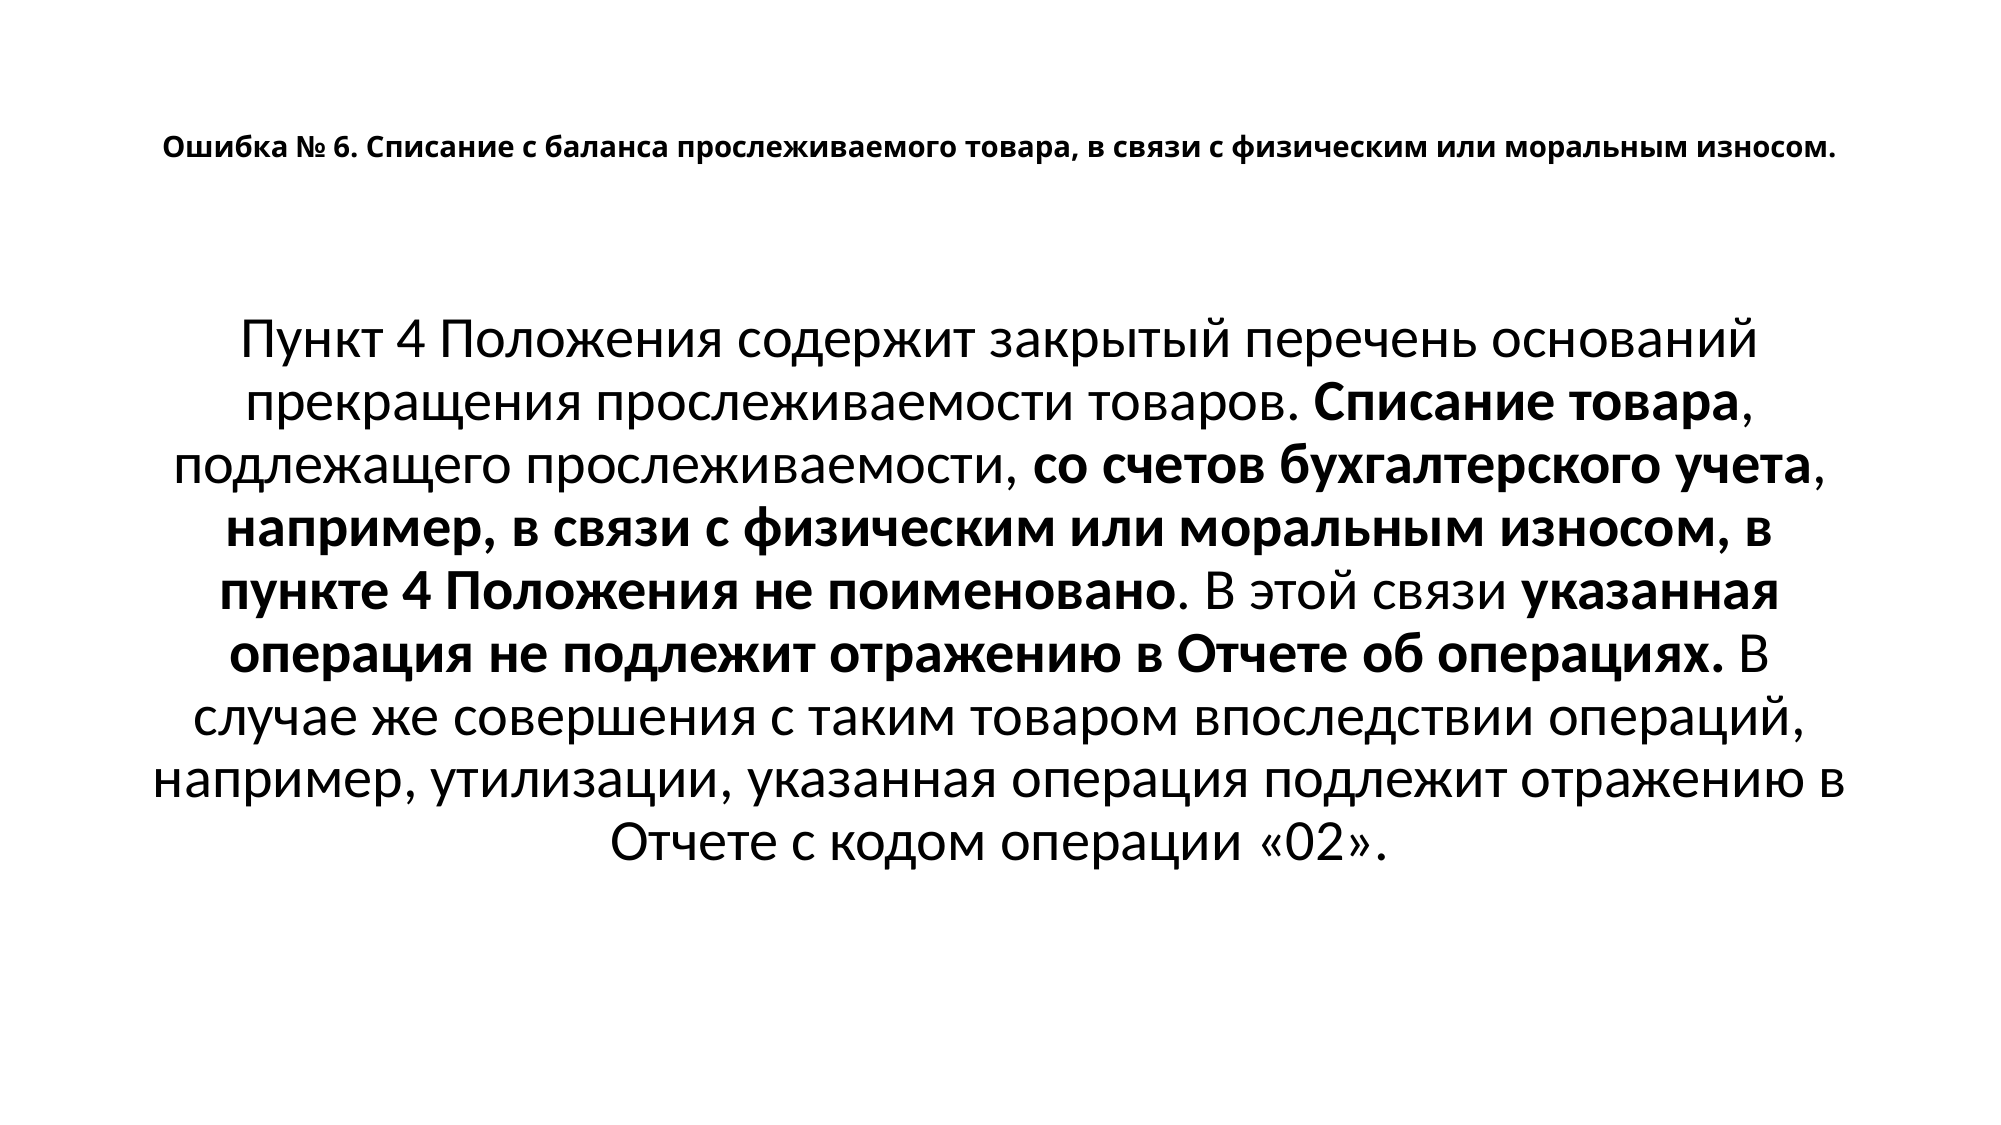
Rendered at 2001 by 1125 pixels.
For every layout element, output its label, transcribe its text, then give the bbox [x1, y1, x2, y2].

title Ошибка № 6. Списание с баланса прослеживаемого товара, в связи с физическим или моральным износом. [137, 108, 1863, 259]
list Пункт 4 Положения содержит закрытый перечень оснований прекращения прослеживаемости товаров. Списание товара, подлежащего прослеживаемости, со счетов бухгалтерского учета, например, в связи с физическим или моральным износом, в пункте 4 Положения не поименовано. В этой связи указанная операция не подлежит отражению в Отчете об операциях. В случае же совершения с таким товаром впоследствии операций, например, утилизации, указанная операция подлежит отражению в Отчете с кодом операции «02». [137, 299, 1863, 1014]
